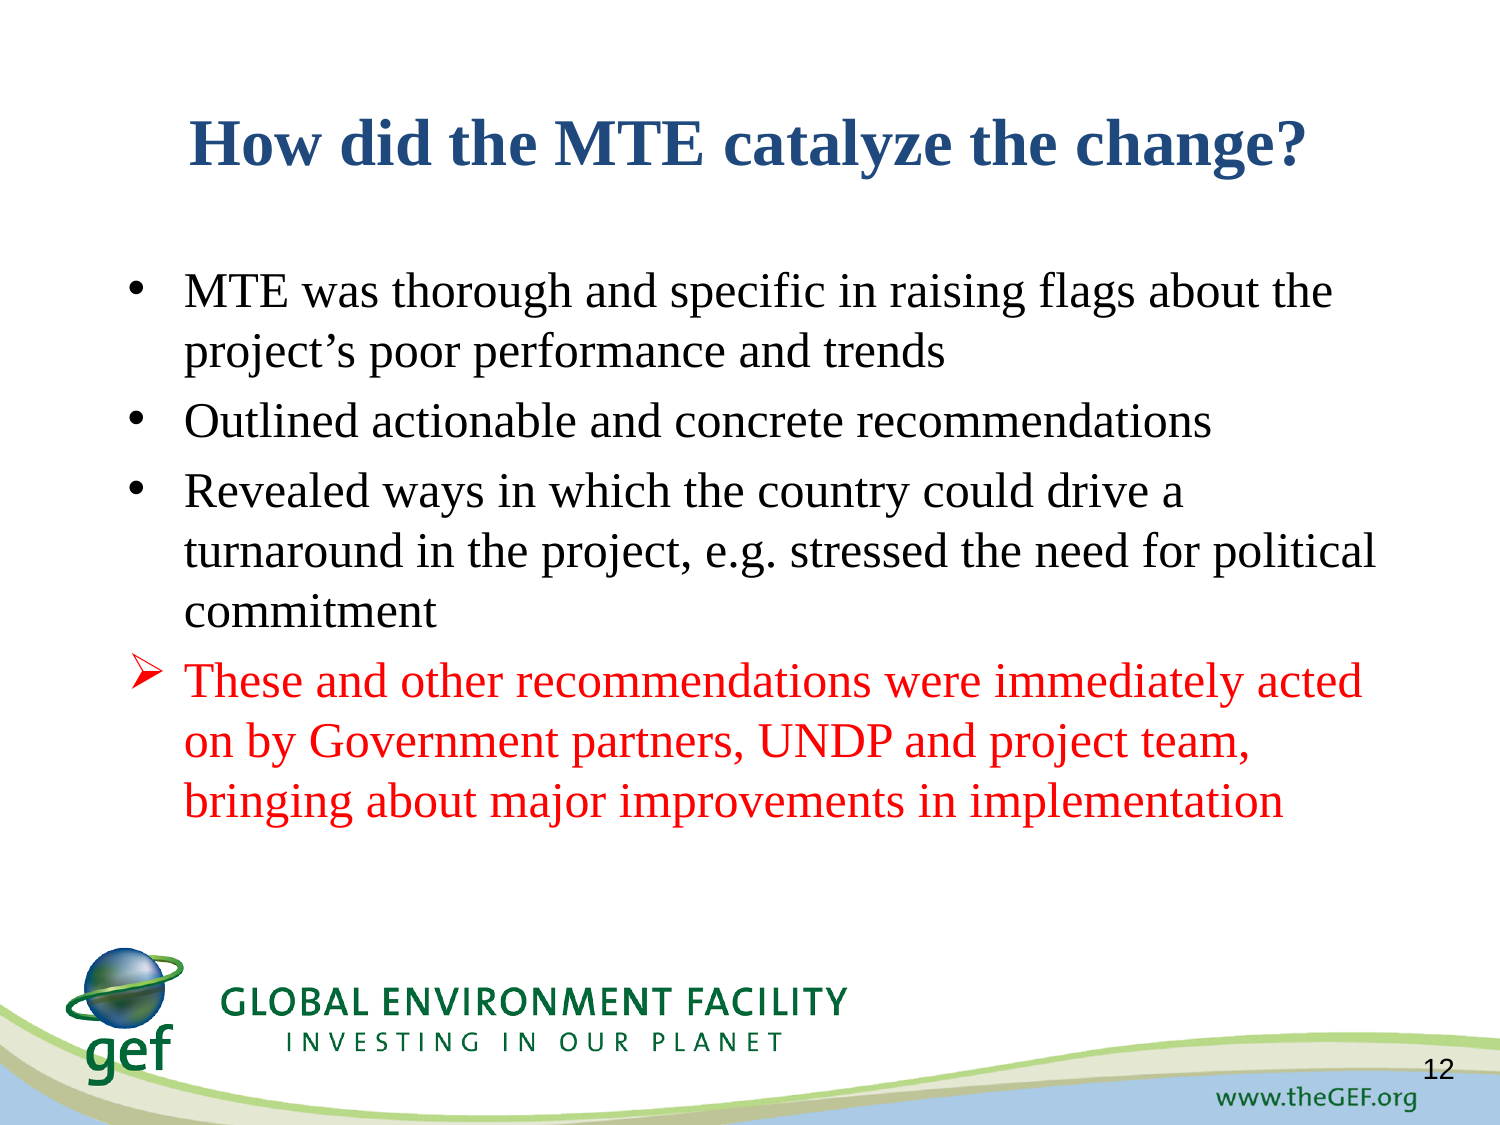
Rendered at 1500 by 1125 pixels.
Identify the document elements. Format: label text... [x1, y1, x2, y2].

picture [0, 920, 1500, 1125]
title How did the MTE catalyze the change? [74, 44, 1426, 233]
list MTE was thorough and specific in raising flags about the project’s poor performance and trends Outlined actionable and concrete recommendations Revealed ways in which the country could drive a turnaround in the project, e.g. stressed the need for political commitment These and other recommendations were immediately acted on by Government partners, UNDP and project team, bringing about major improvements in implementation [112, 249, 1426, 863]
slide_number 12 [1407, 1042, 1500, 1103]
